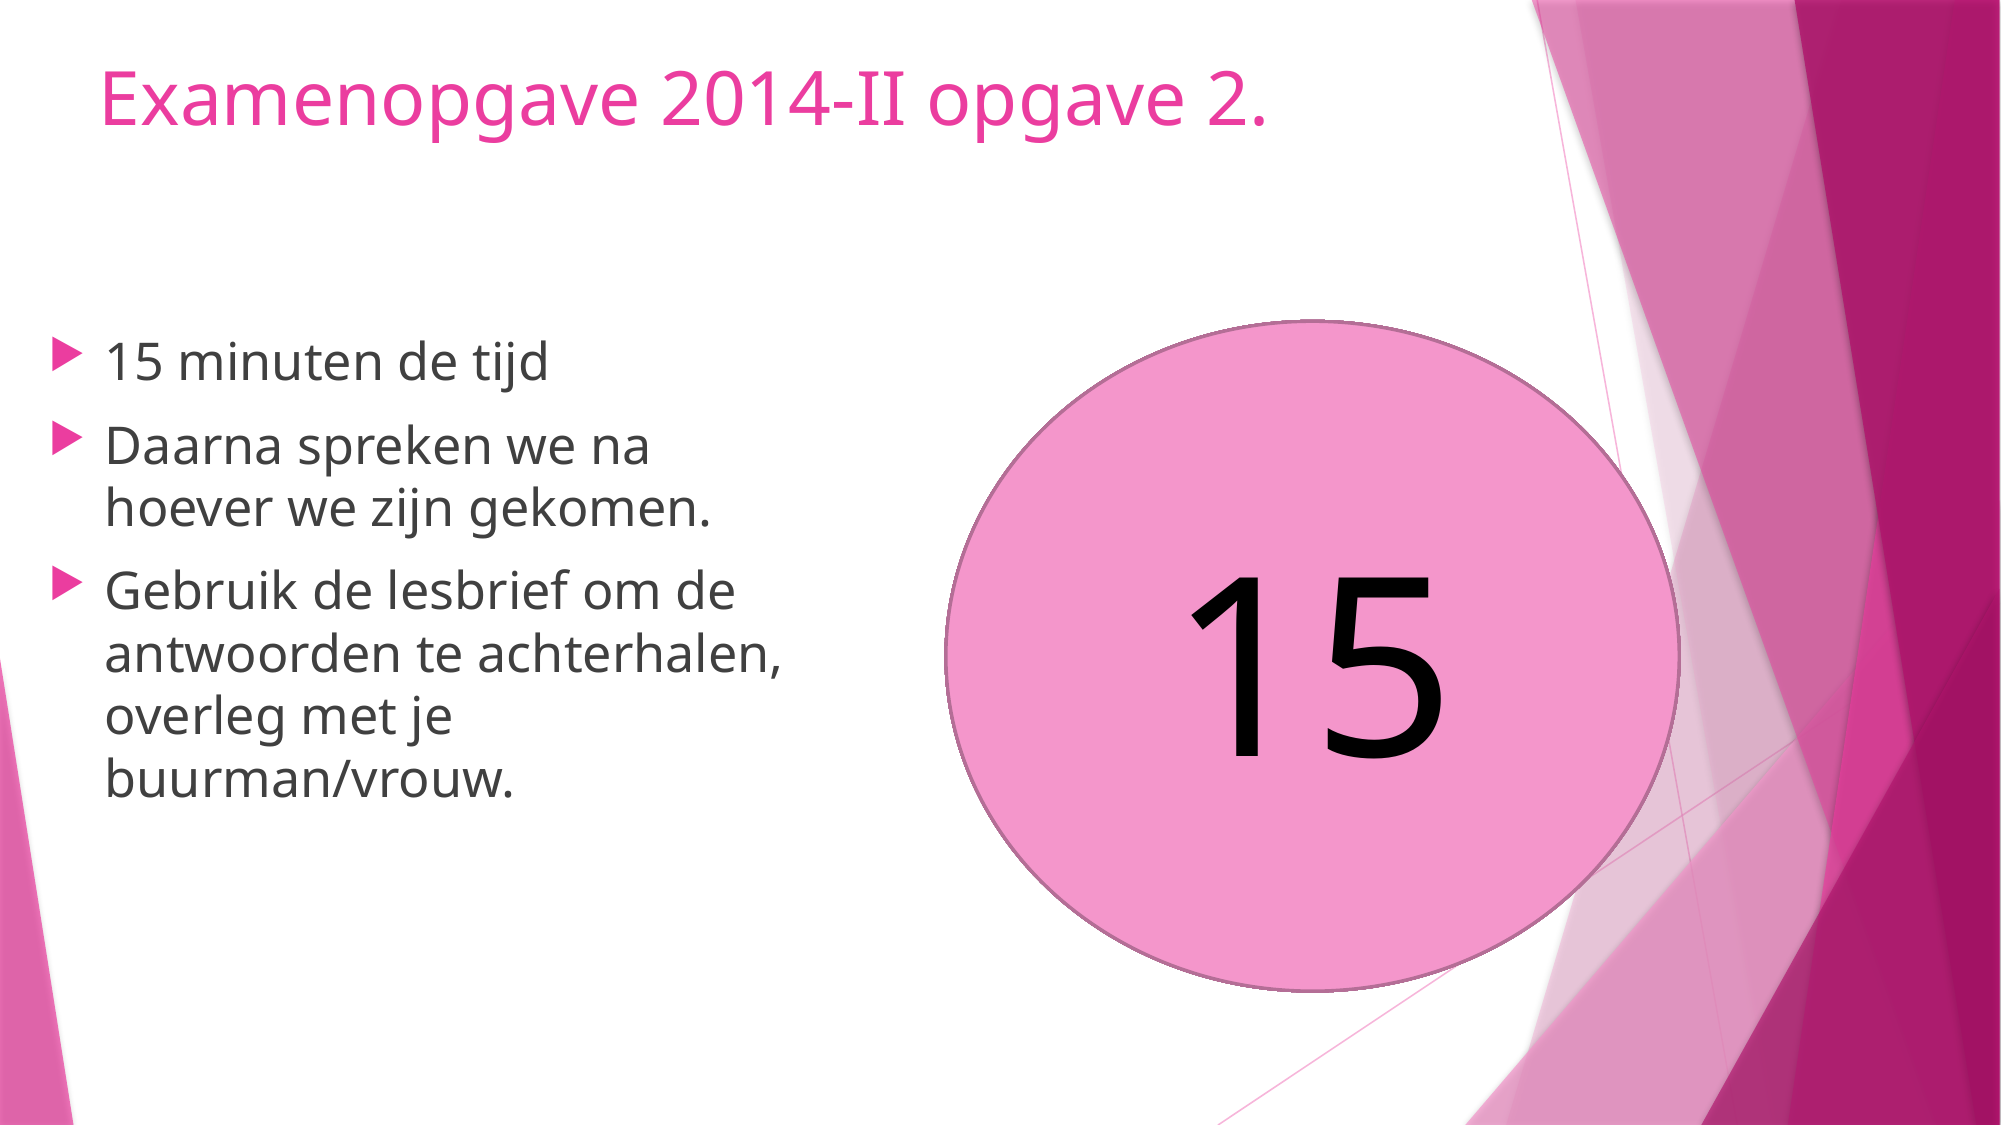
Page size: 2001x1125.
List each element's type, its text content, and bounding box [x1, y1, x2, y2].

list 15 minuten de tijd Daarna spreken we na hoever we zijn gekomen. Gebruik de lesbrief om de antwoorden te achterhalen, overleg met je buurman/vrouw. [33, 321, 818, 1013]
title Examenopgave 2014-II opgave 2. [83, 42, 1494, 260]
text_box 15 [944, 319, 1681, 993]
